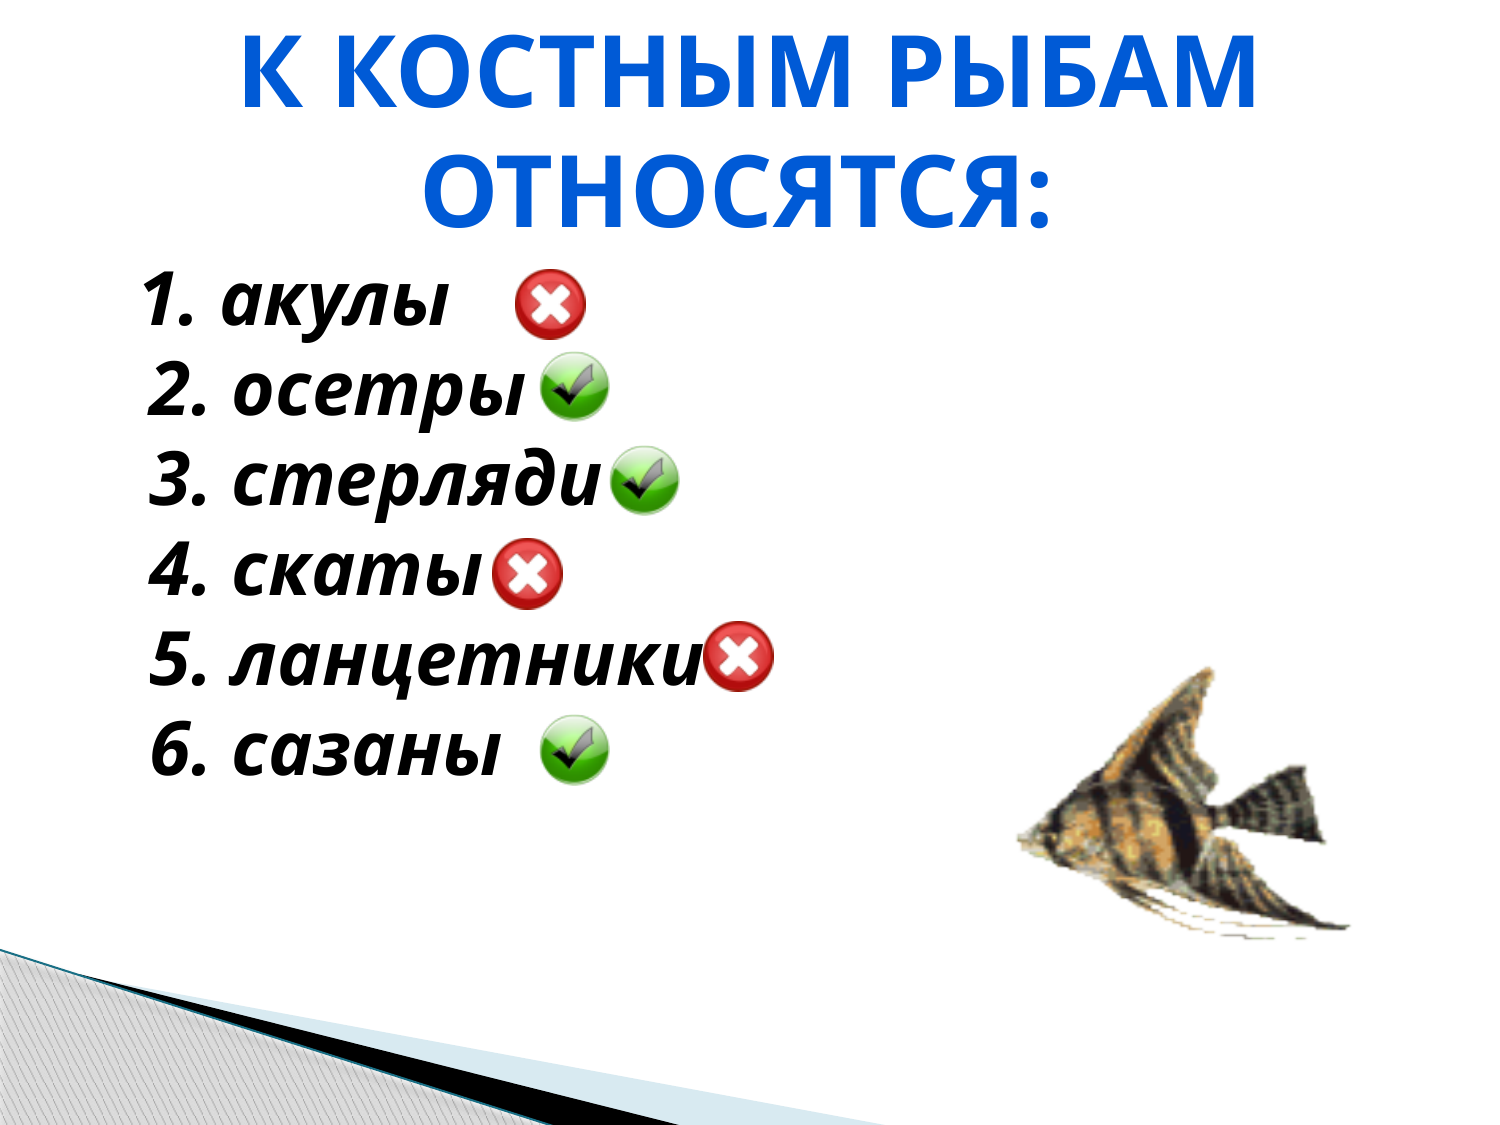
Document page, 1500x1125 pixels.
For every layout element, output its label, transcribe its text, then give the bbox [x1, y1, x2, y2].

list 1. акулы 2. осетры 3. стерляди 4. скаты 5. ланцетники 6. сазаны [75, 255, 1425, 986]
picture [491, 538, 563, 610]
picture [702, 620, 774, 692]
picture [515, 269, 587, 341]
text_box К костным рыбам относятся: [0, 0, 1500, 255]
picture [538, 351, 610, 423]
picture [609, 445, 680, 516]
picture [997, 644, 1396, 960]
picture [538, 714, 610, 786]
